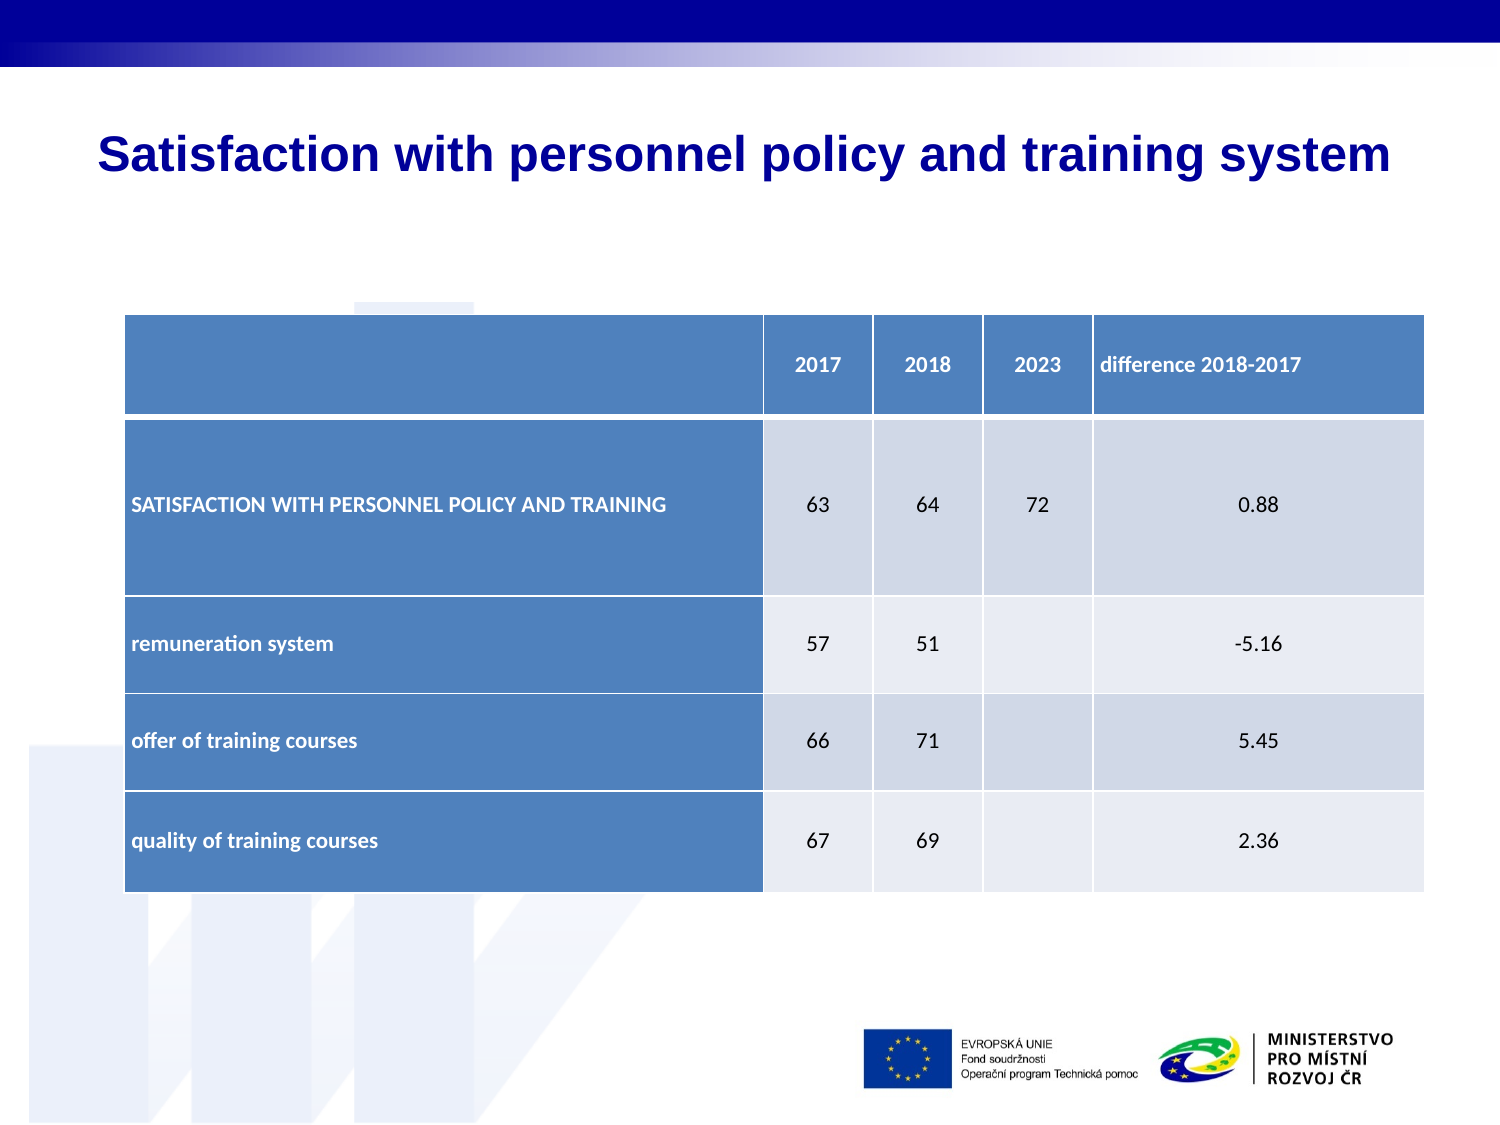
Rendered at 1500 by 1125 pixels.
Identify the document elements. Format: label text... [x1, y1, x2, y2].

table_cell SATISFACTION WITH PERSONNEL POLICY AND TRAINING [125, 420, 763, 595]
table_cell -5.16 [1094, 597, 1424, 693]
table_cell 71 [874, 694, 982, 790]
table_cell [984, 792, 1092, 892]
table_cell 67 [764, 792, 872, 892]
table_cell 2.36 [1094, 792, 1424, 892]
table_header 2018 [874, 315, 982, 414]
table_header [125, 315, 763, 414]
table_cell remuneration system [125, 597, 763, 693]
table_cell 0.88 [1094, 420, 1424, 595]
table_cell 66 [764, 694, 872, 790]
table_cell 5.45 [1094, 694, 1424, 790]
table_cell [984, 694, 1092, 790]
table_header difference 2018-2017 [1094, 315, 1424, 414]
table_cell quality of training courses [125, 792, 763, 892]
table_cell 57 [764, 597, 872, 693]
table_cell 63 [764, 420, 872, 595]
table_header 2017 [764, 315, 872, 414]
table_cell 69 [874, 792, 982, 892]
table_cell 72 [984, 420, 1092, 595]
picture [29, 302, 1412, 1125]
table_cell 51 [874, 597, 982, 693]
table_cell [984, 597, 1092, 693]
title Satisfaction with personnel policy and training system [64, 113, 1425, 232]
table_cell 64 [874, 420, 982, 595]
table_cell offer of training courses [125, 694, 763, 790]
table_header 2023 [984, 315, 1092, 414]
